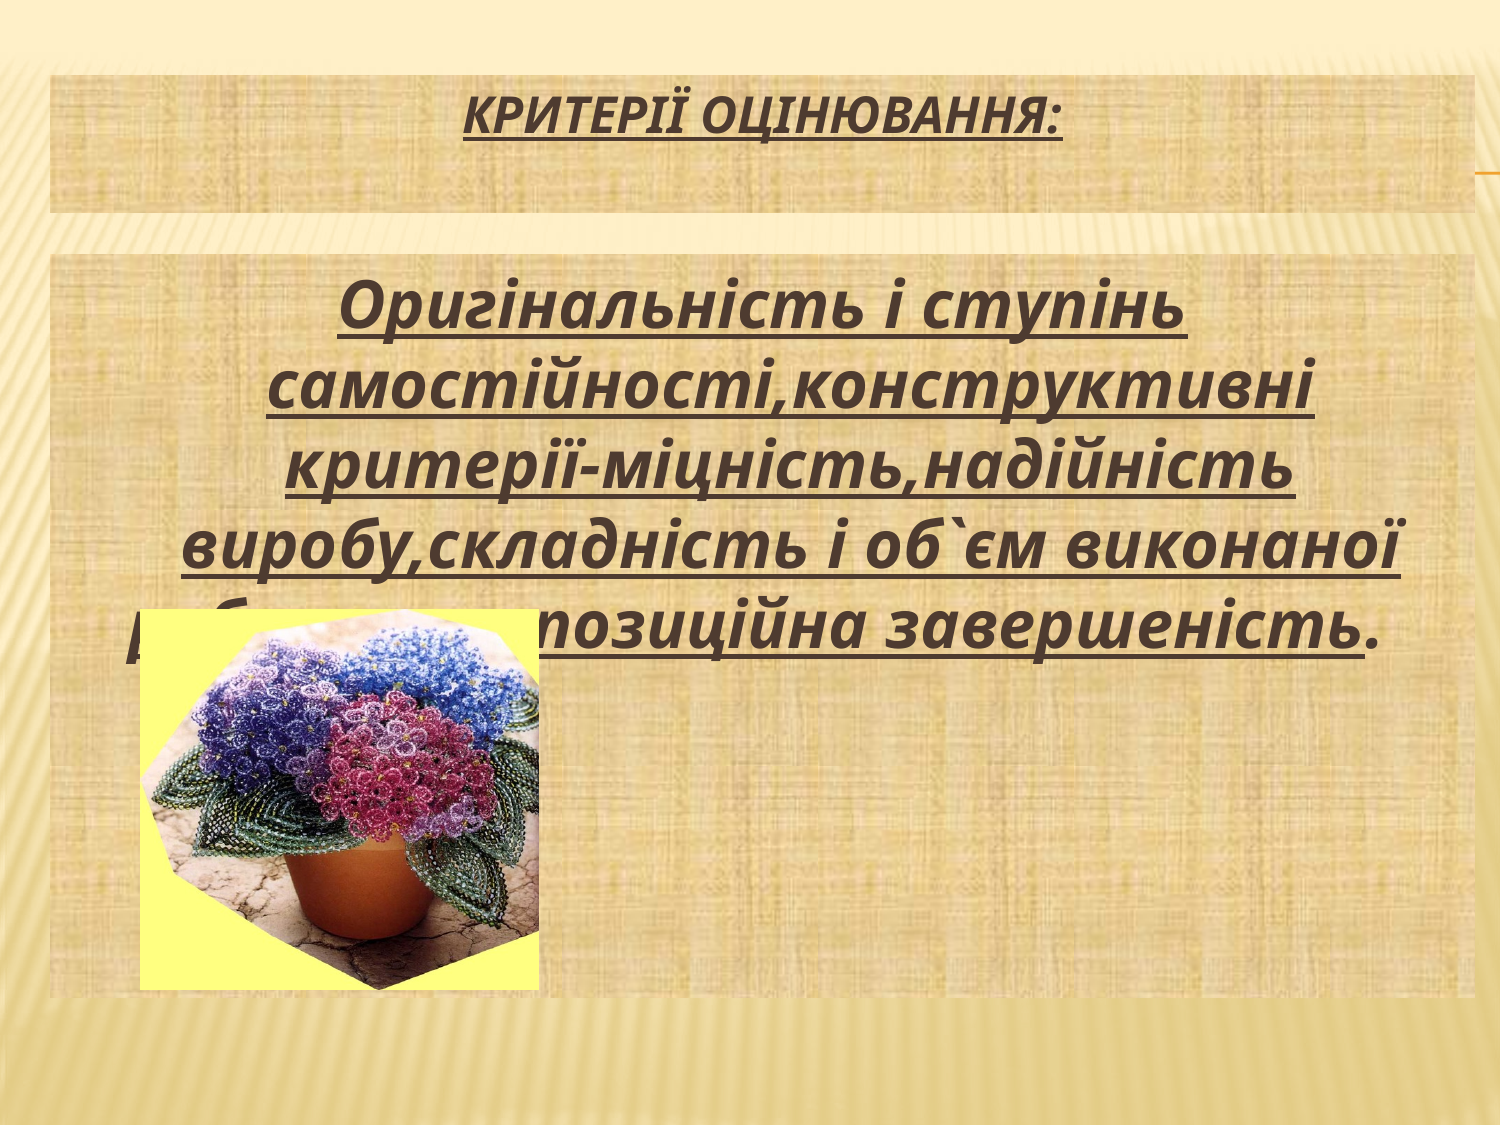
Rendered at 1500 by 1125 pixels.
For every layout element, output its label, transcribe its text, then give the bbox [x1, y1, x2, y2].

picture [140, 609, 540, 991]
list Оригінальність і ступінь самостійності,конструктивні критерії-міцність,надійність виробу,складність і об`єм виконаної роботи,композиційна завершеність. [50, 254, 1475, 998]
title Критерії оцінювання: [50, 75, 1475, 213]
